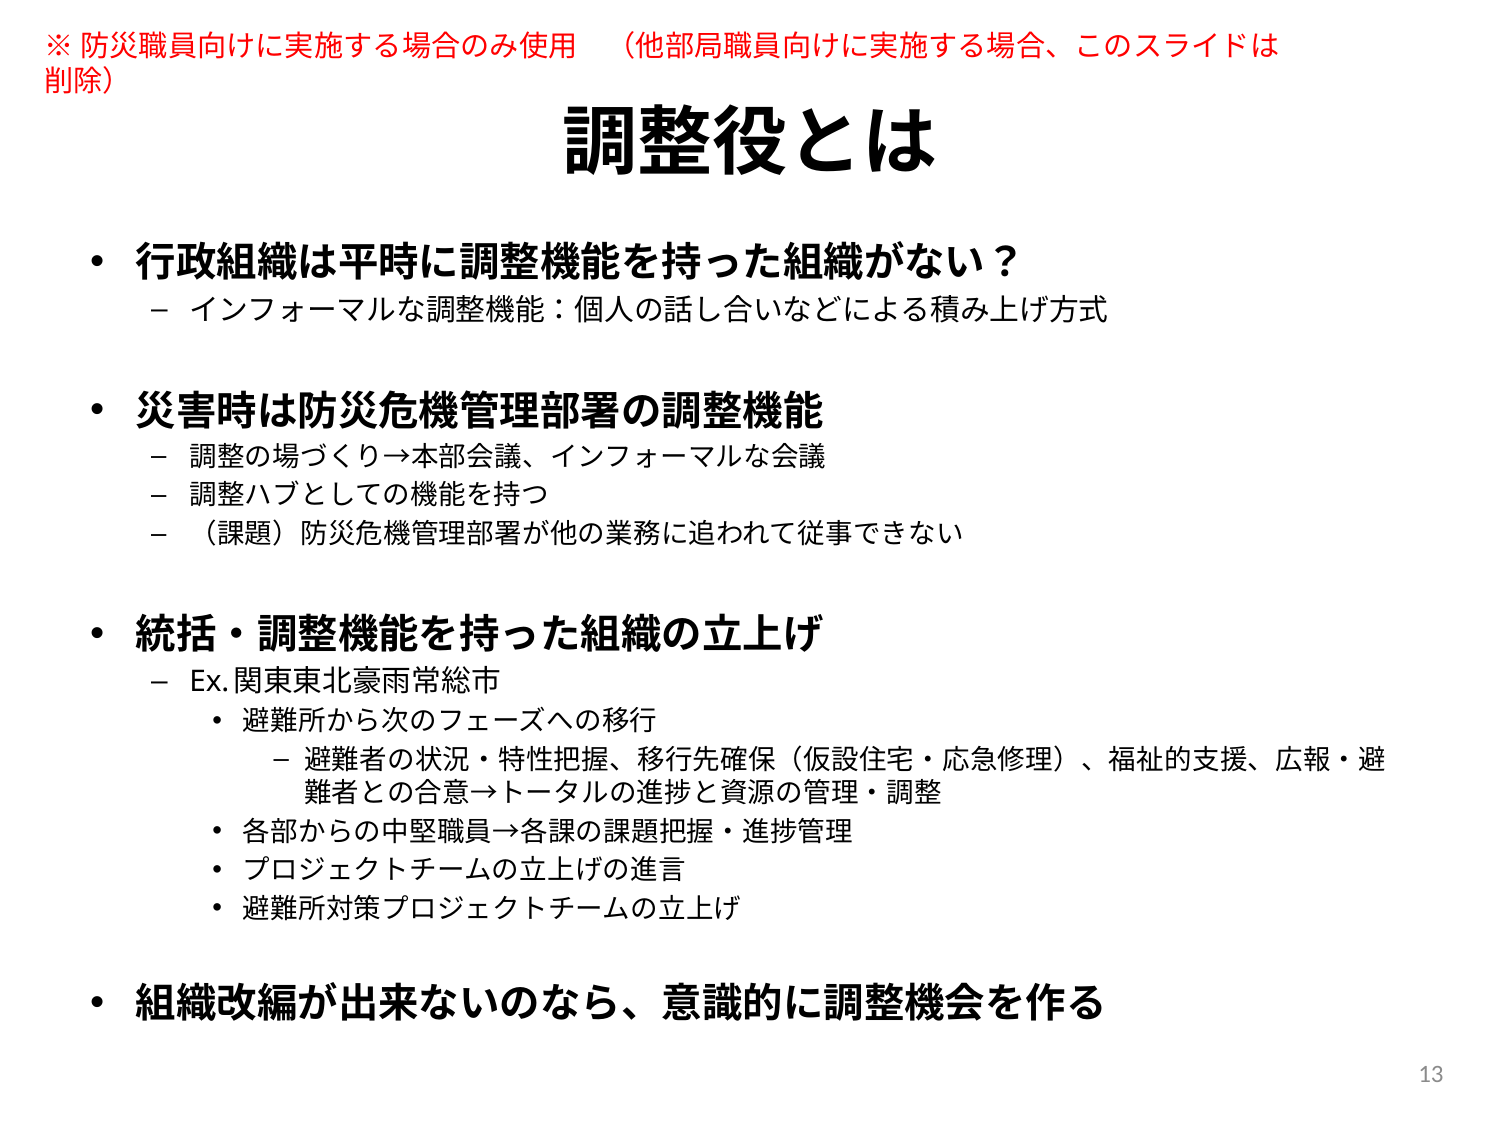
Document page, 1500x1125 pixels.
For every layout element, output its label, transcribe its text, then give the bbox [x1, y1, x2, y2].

title 調整役とは [75, 45, 1425, 228]
slide_number 13 [1108, 1042, 1459, 1103]
text_box ※防災職員向けに実施する場合のみ使用 （他部局職員向けに実施する場合、このスライドは削除） [29, 19, 1317, 105]
list 行政組織は平時に調整機能を持った組織がない？ インフォーマルな調整機能：個人の話し合いなどによる積み上げ方式 災害時は防災危機管理部署の調整機能 調整の場づくり→本部会議、インフォーマルな会議 調整ハブとしての機能を持つ （課題）防災危機管理部署が他の業務に追われて従事できない 統括・調整機能を持った組織の立上げ Ex.関東東北豪雨常総市 避難所から次のフェーズへの移行 避難者の状況・特性把握、移行先確保（仮設住宅・応急修理）、福祉的支援、広報・避難者との合意→トータルの進捗と資源の管理・調整 各部からの中堅職員→各課の課題把握・進捗管理 プロジェクトチームの立上げの進言 避難所対策プロジェクトチームの立上げ 組織改編が出来ないのなら、意識的に調整機会を作る [75, 228, 1425, 1047]
